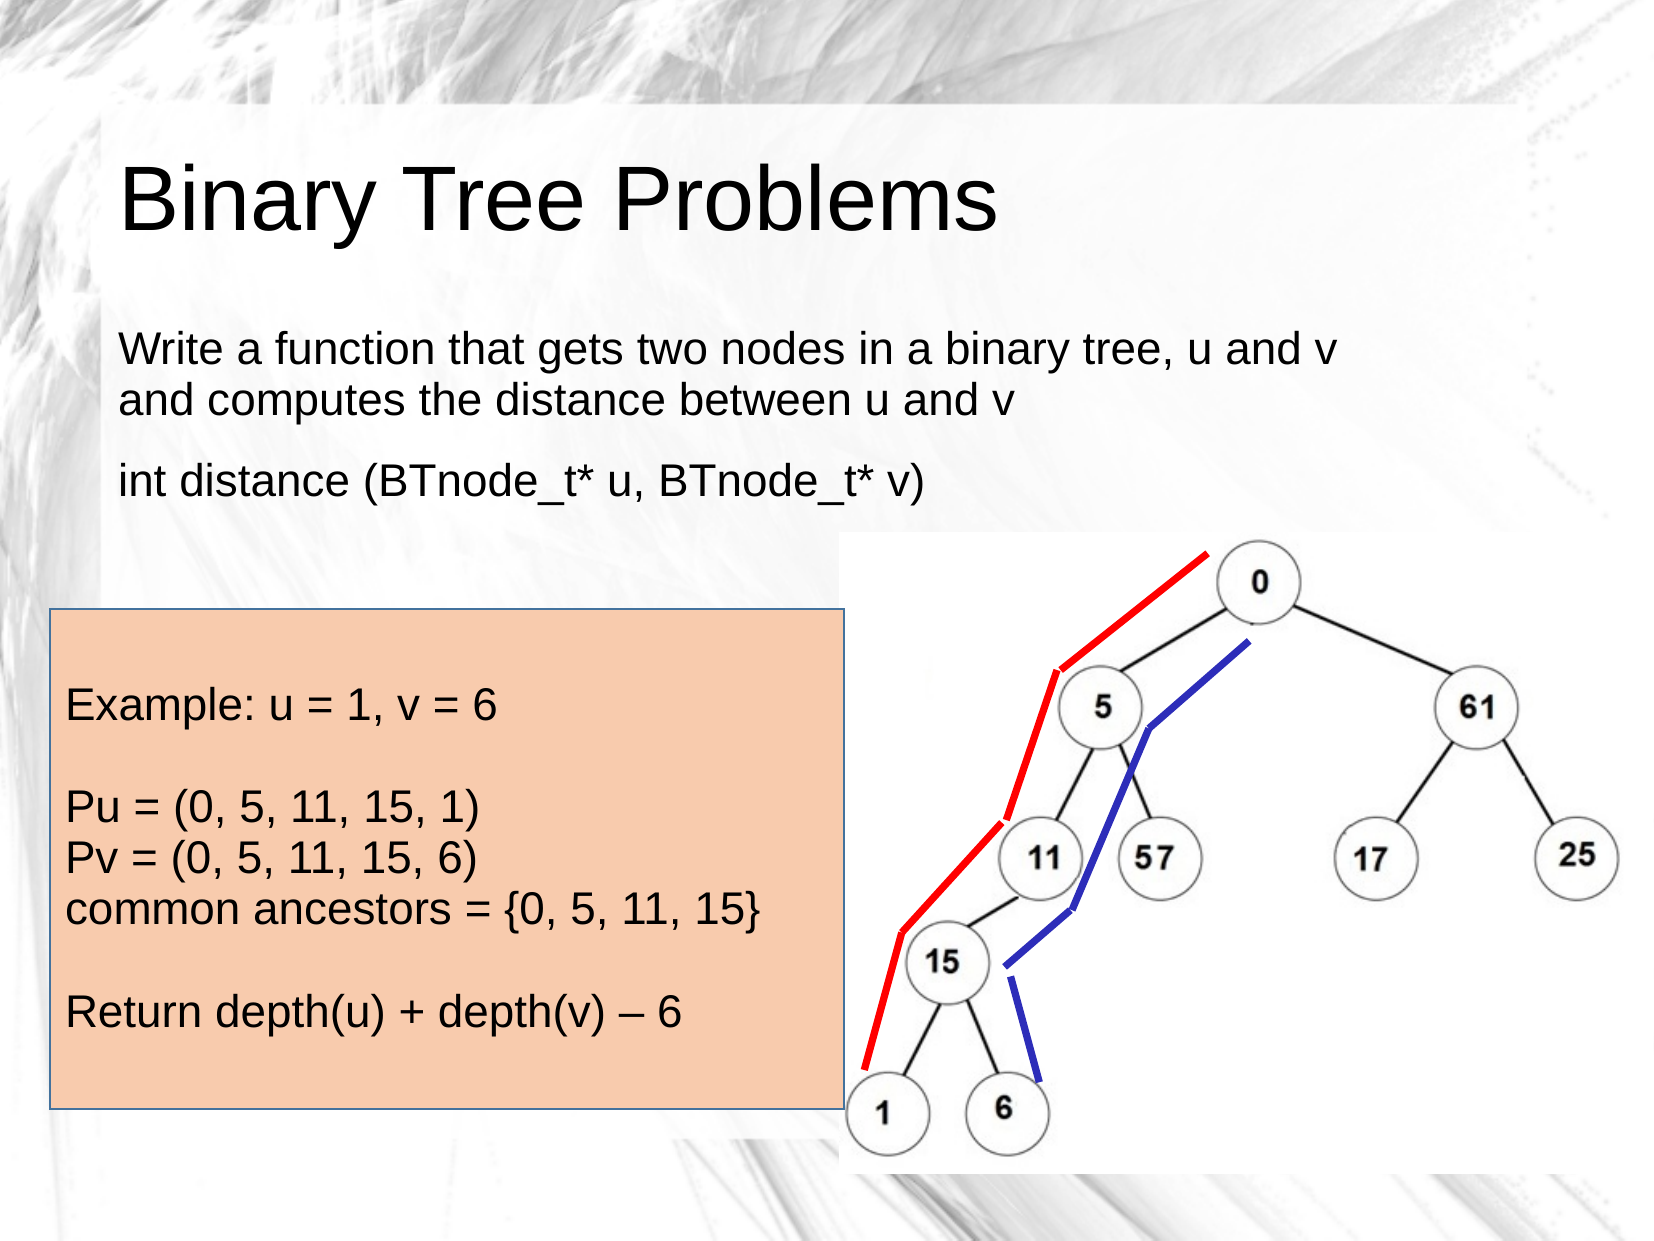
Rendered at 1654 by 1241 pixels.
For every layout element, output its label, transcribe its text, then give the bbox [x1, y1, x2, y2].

list Write a function that gets two nodes in a binary tree, u and v and computes the distance between u and v int distance (BTnode_t* u, BTnode_t* v) [118, 319, 1571, 608]
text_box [1148, 640, 1250, 729]
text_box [1006, 669, 1057, 820]
text_box Example: u = 1, v = 6 Pu = (0, 5, 11, 15, 1) Pv = (0, 5, 11, 15, 6) common ancestors = {0, 5, 11, 15} Return depth(u) + depth(v) – 6 [49, 608, 839, 1109]
title Binary Tree Problems [118, 93, 1506, 299]
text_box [901, 822, 1002, 933]
picture [0, 0, 1654, 1241]
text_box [1004, 910, 1071, 967]
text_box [864, 932, 902, 1070]
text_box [1010, 976, 1040, 1083]
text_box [1060, 553, 1208, 670]
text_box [1071, 728, 1149, 911]
